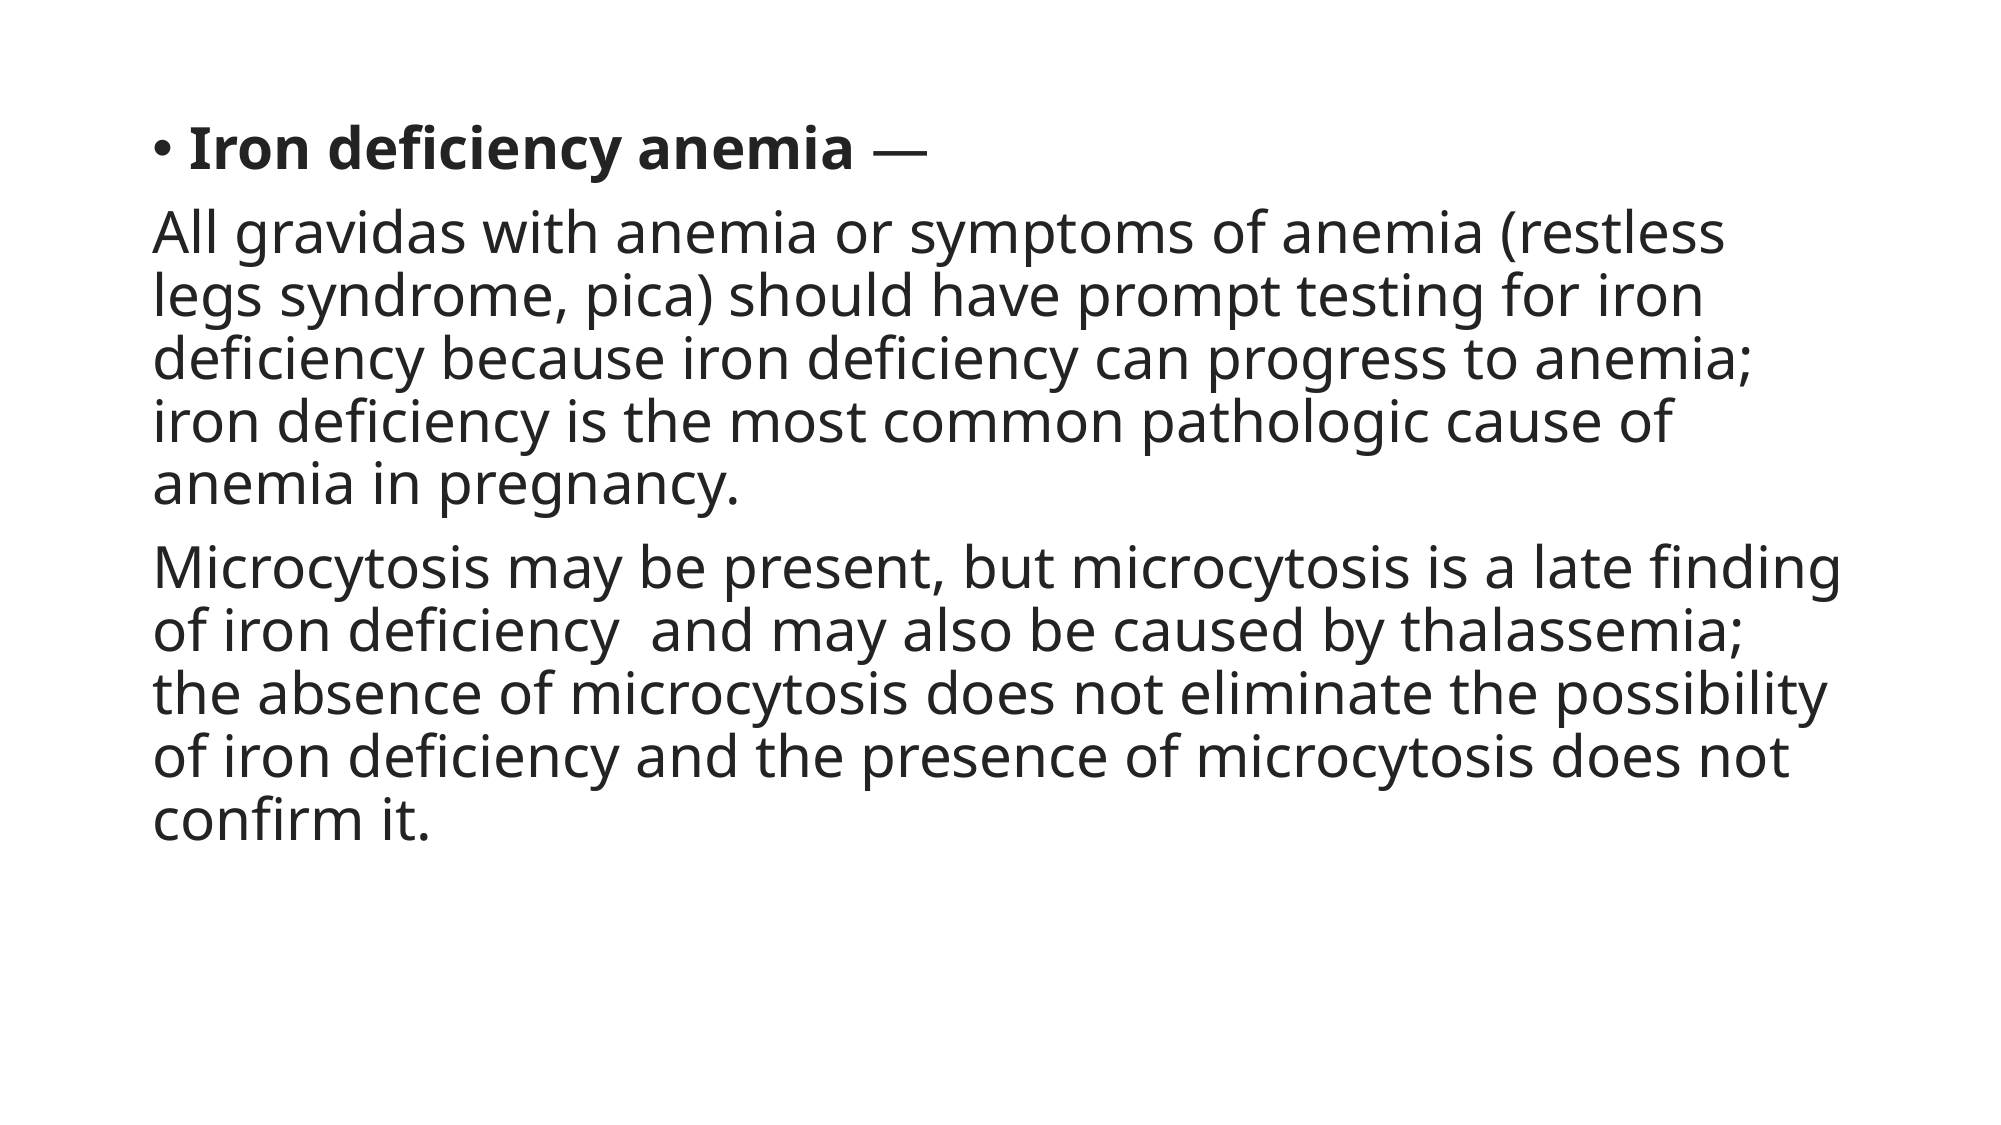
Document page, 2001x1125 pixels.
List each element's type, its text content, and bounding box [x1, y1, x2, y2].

list Iron deficiency anemia — All gravidas with anemia or symptoms of anemia (restless legs syndrome, pica) should have prompt testing for iron deficiency because iron deficiency can progress to anemia; iron deficiency is the most common pathologic cause of anemia in pregnancy. Microcytosis may be present, but microcytosis is a late finding of iron deficiency and may also be caused by thalassemia; the absence of microcytosis does not eliminate the possibility of iron deficiency and the presence of microcytosis does not confirm it. [137, 111, 1863, 1014]
